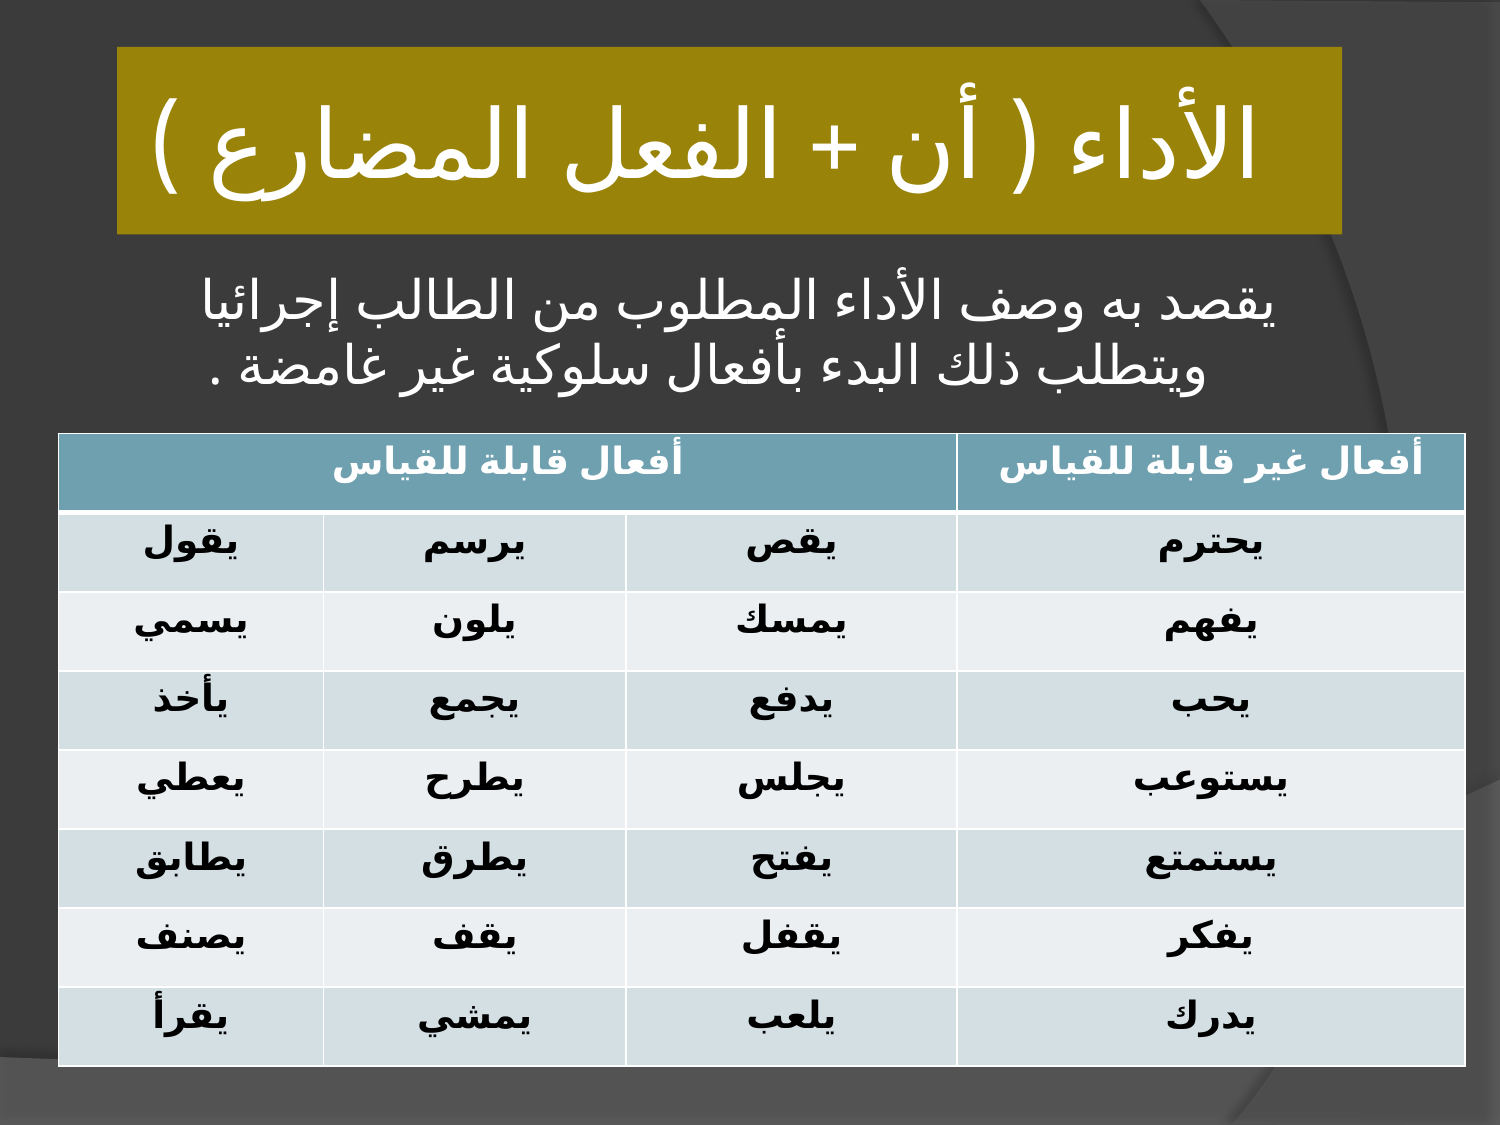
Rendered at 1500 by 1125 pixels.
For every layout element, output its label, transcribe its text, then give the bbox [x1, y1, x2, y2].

table_cell يقفل [627, 909, 956, 986]
table_cell يعطي [59, 751, 323, 828]
list يقصد به وصف الأداء المطلوب من الطالب إجرائيا ويتطلب ذلك البدء بأفعال سلوكية غير غامضة . [128, 257, 1354, 406]
table_cell يلون [324, 593, 625, 670]
table_cell يدفع [627, 672, 956, 749]
table_cell يدرك [958, 988, 1464, 1065]
table_cell يقول [59, 515, 323, 591]
table_cell يطرح [324, 751, 625, 828]
table_cell يفكر [958, 909, 1464, 986]
table_cell يرسم [324, 515, 625, 591]
table_cell يطرق [324, 830, 625, 907]
table_cell يحترم [958, 515, 1464, 591]
table_cell يستمتع [958, 830, 1464, 907]
table_cell يستوعب [958, 751, 1464, 828]
table_cell يقرأ [59, 988, 323, 1065]
table_cell يطابق [59, 830, 323, 907]
title الأداء ( أن + الفعل المضارع ) [117, 46, 1343, 235]
table_cell يمسك [627, 593, 956, 670]
table_header أفعال قابلة للقياس [59, 434, 956, 510]
table_cell يقف [324, 909, 625, 986]
table_cell يفهم [958, 593, 1464, 670]
table_cell يلعب [627, 988, 956, 1065]
table_cell يسمي [59, 593, 323, 670]
table_cell يفتح [627, 830, 956, 907]
table_cell يجلس [627, 751, 956, 828]
table_cell يأخذ [59, 672, 323, 749]
table_cell يحب [958, 672, 1464, 749]
table_header أفعال غير قابلة للقياس [958, 434, 1464, 510]
table_cell يقص [627, 515, 956, 591]
table_cell يمشي [324, 988, 625, 1065]
table_cell يصنف [59, 909, 323, 986]
table_cell يجمع [324, 672, 625, 749]
